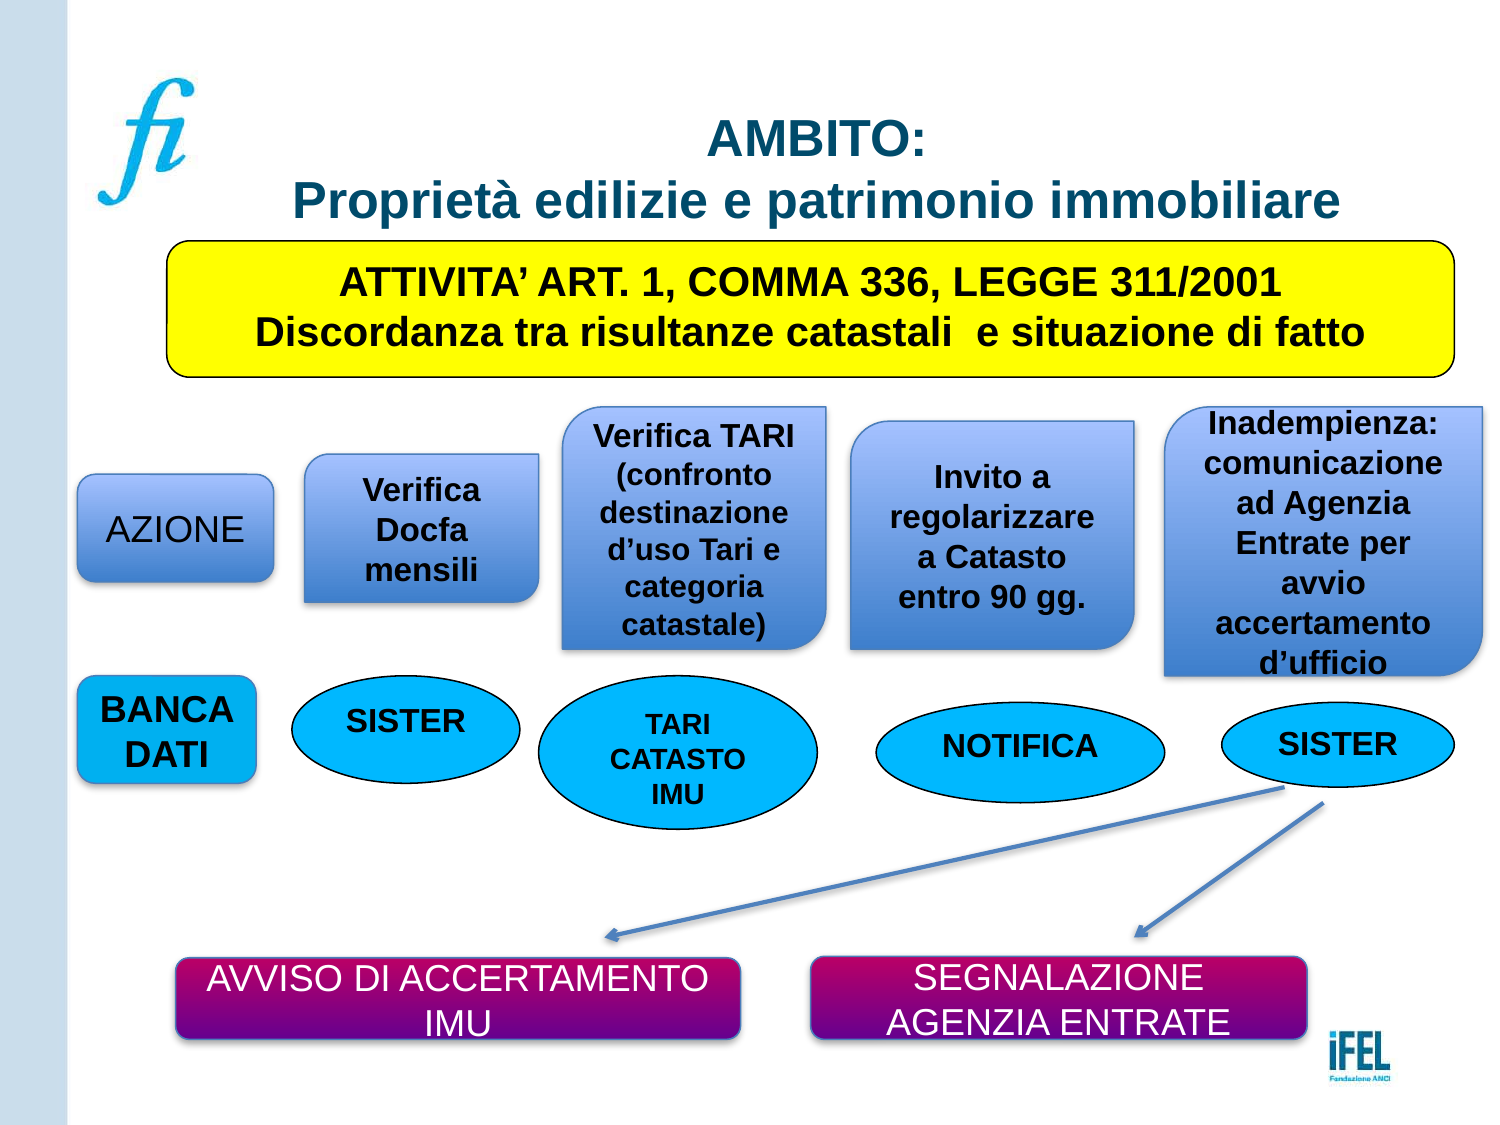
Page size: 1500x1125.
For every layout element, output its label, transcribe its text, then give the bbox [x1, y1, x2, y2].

text_box Inadempienza: comunicazione ad Agenzia Entrate per avvio accertamento d’ufficio [1163, 406, 1484, 677]
text_box AZIONE [76, 473, 275, 583]
text_box Verifica Docfa mensili [303, 453, 540, 603]
text_box SISTER [291, 675, 520, 784]
text_box AVVISO DI ACCERTAMENTO IMU [174, 956, 742, 1041]
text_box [604, 786, 1285, 938]
text_box TARI CATASTO IMU [538, 675, 818, 816]
text_box SEGNALAZIONE AGENZIA ENTRATE [809, 955, 1308, 1041]
text_box ATTIVITA’ ART. 1, COMMA 336, LEGGE 311/2001 Discordanza tra risultanze catastali e situazione di fatto [166, 240, 1455, 378]
text_box NOTIFICA [876, 702, 1165, 785]
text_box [1133, 802, 1324, 938]
text_box Invito a regolarizzare a Catasto entro 90 gg. [850, 420, 1135, 650]
text_box SISTER [1221, 702, 1455, 788]
text_box AMBITO: Proprietà edilizie e patrimonio immobiliare [229, 97, 1406, 241]
text_box Verifica TARI (confronto destinazione d’uso Tari e categoria catastale) [561, 406, 827, 650]
picture [0, 0, 1500, 1125]
text_box BANCA DATI [76, 674, 257, 785]
